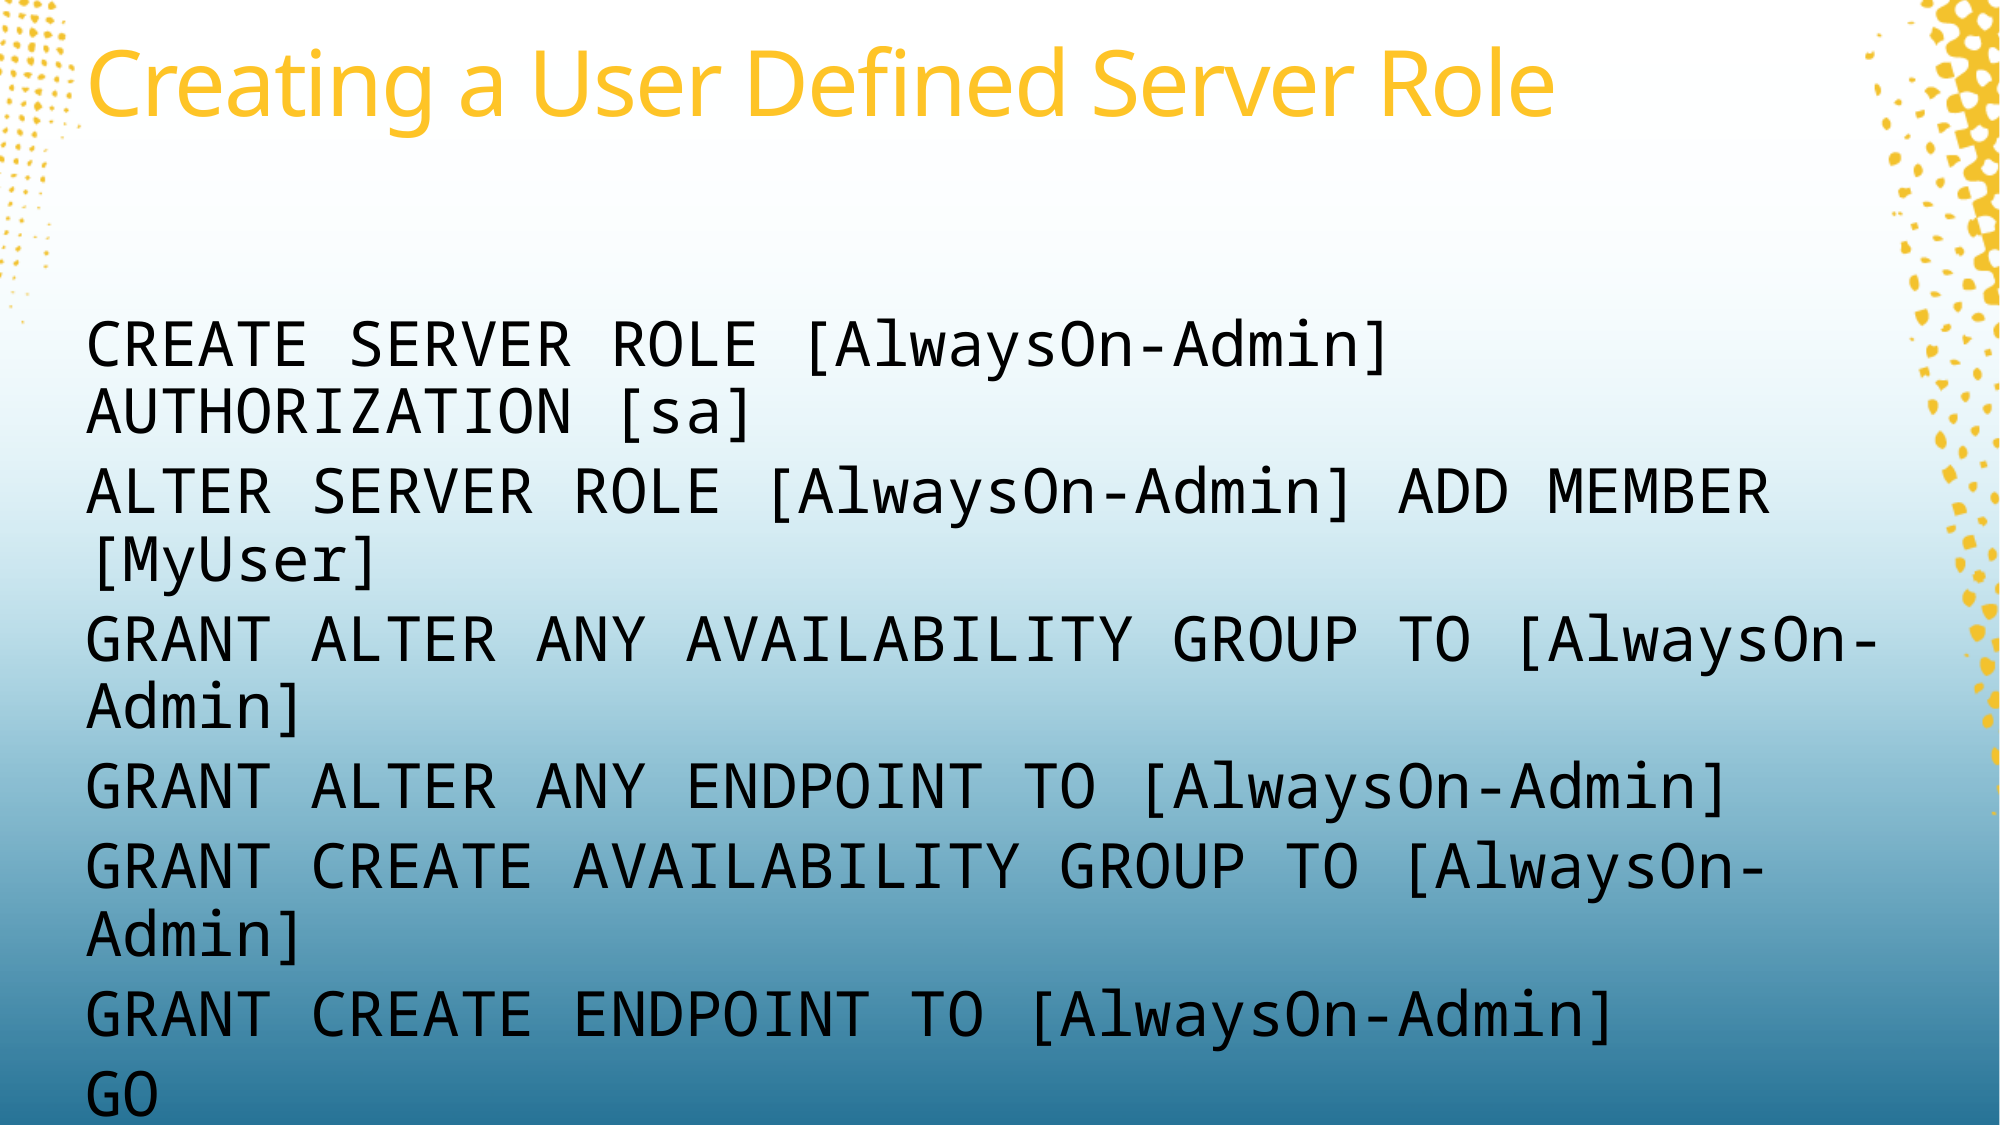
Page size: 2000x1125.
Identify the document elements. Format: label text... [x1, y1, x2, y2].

list CREATE SERVER ROLE [AlwaysOn-Admin] AUTHORIZATION [sa] ALTER SERVER ROLE [AlwaysOn-Admin] ADD MEMBER [MyUser] GRANT ALTER ANY AVAILABILITY GROUP TO [AlwaysOn-Admin] GRANT ALTER ANY ENDPOINT TO [AlwaysOn-Admin] GRANT CREATE AVAILABILITY GROUP TO [AlwaysOn-Admin] GRANT CREATE ENDPOINT TO [AlwaysOn-Admin] GO [85, 312, 1914, 1125]
title Creating a User Defined Server Role [85, 37, 1914, 138]
picture [0, 0, 2000, 1125]
